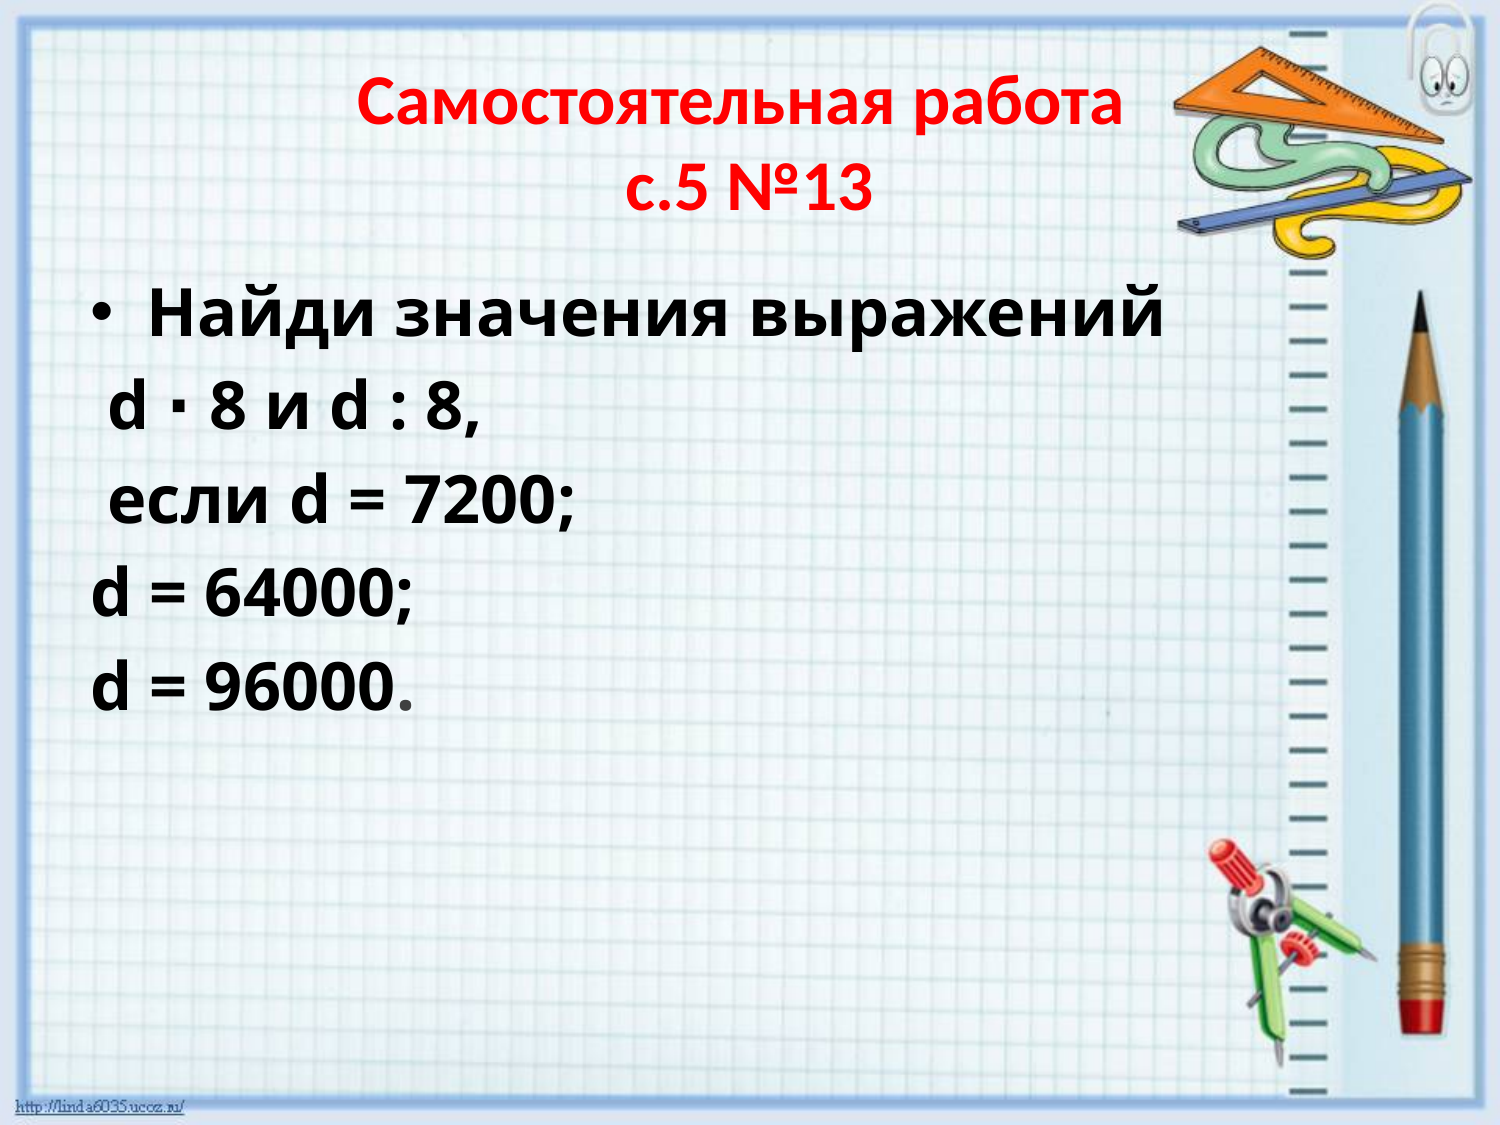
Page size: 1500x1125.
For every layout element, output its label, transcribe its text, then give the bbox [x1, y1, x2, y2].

title Самостоятельная работа с.5 №13 [75, 45, 1425, 233]
picture [0, 0, 1500, 1125]
list Найди значения выражений d ∙ 8 и d : 8, если d = 7200; d = 64000; d = 96000. [75, 262, 1425, 1005]
